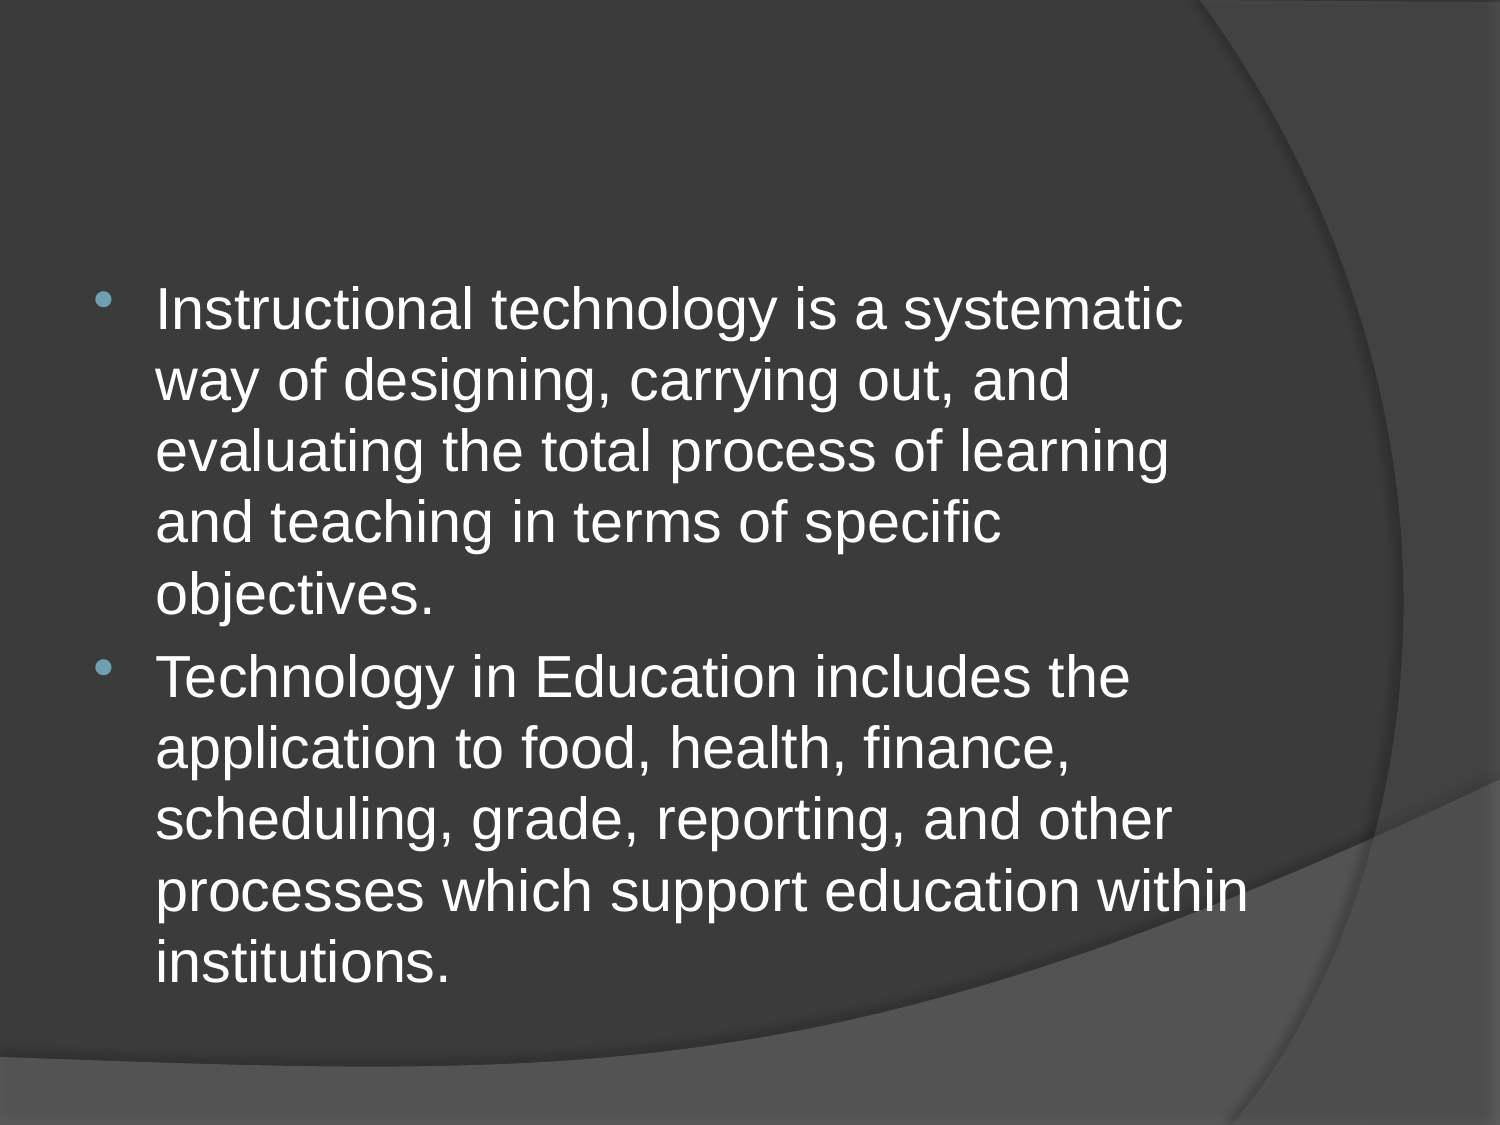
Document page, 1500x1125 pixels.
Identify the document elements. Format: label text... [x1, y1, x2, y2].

list Instructional technology is a systematic way of designing, carrying out, and evaluating the total process of learning and teaching in terms of specific objectives. Technology in Education includes the application to food, health, finance, scheduling, grade, reporting, and other processes which support education within institutions. [74, 262, 1301, 1006]
